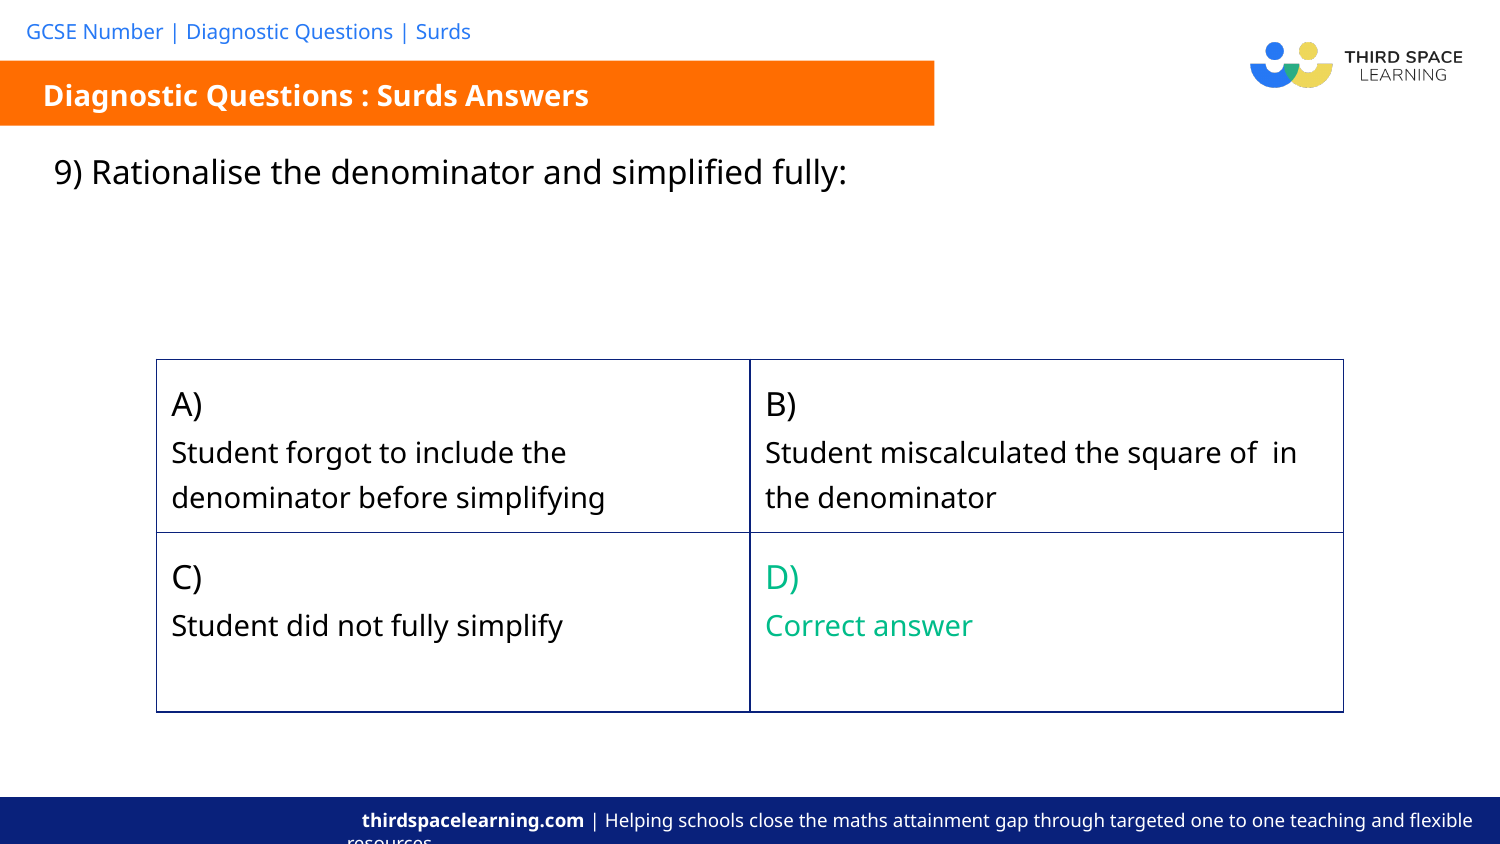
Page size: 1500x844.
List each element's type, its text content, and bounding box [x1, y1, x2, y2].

text_box Diagnostic Questions : Surds Answers [27, 61, 778, 127]
picture [1250, 33, 1465, 99]
